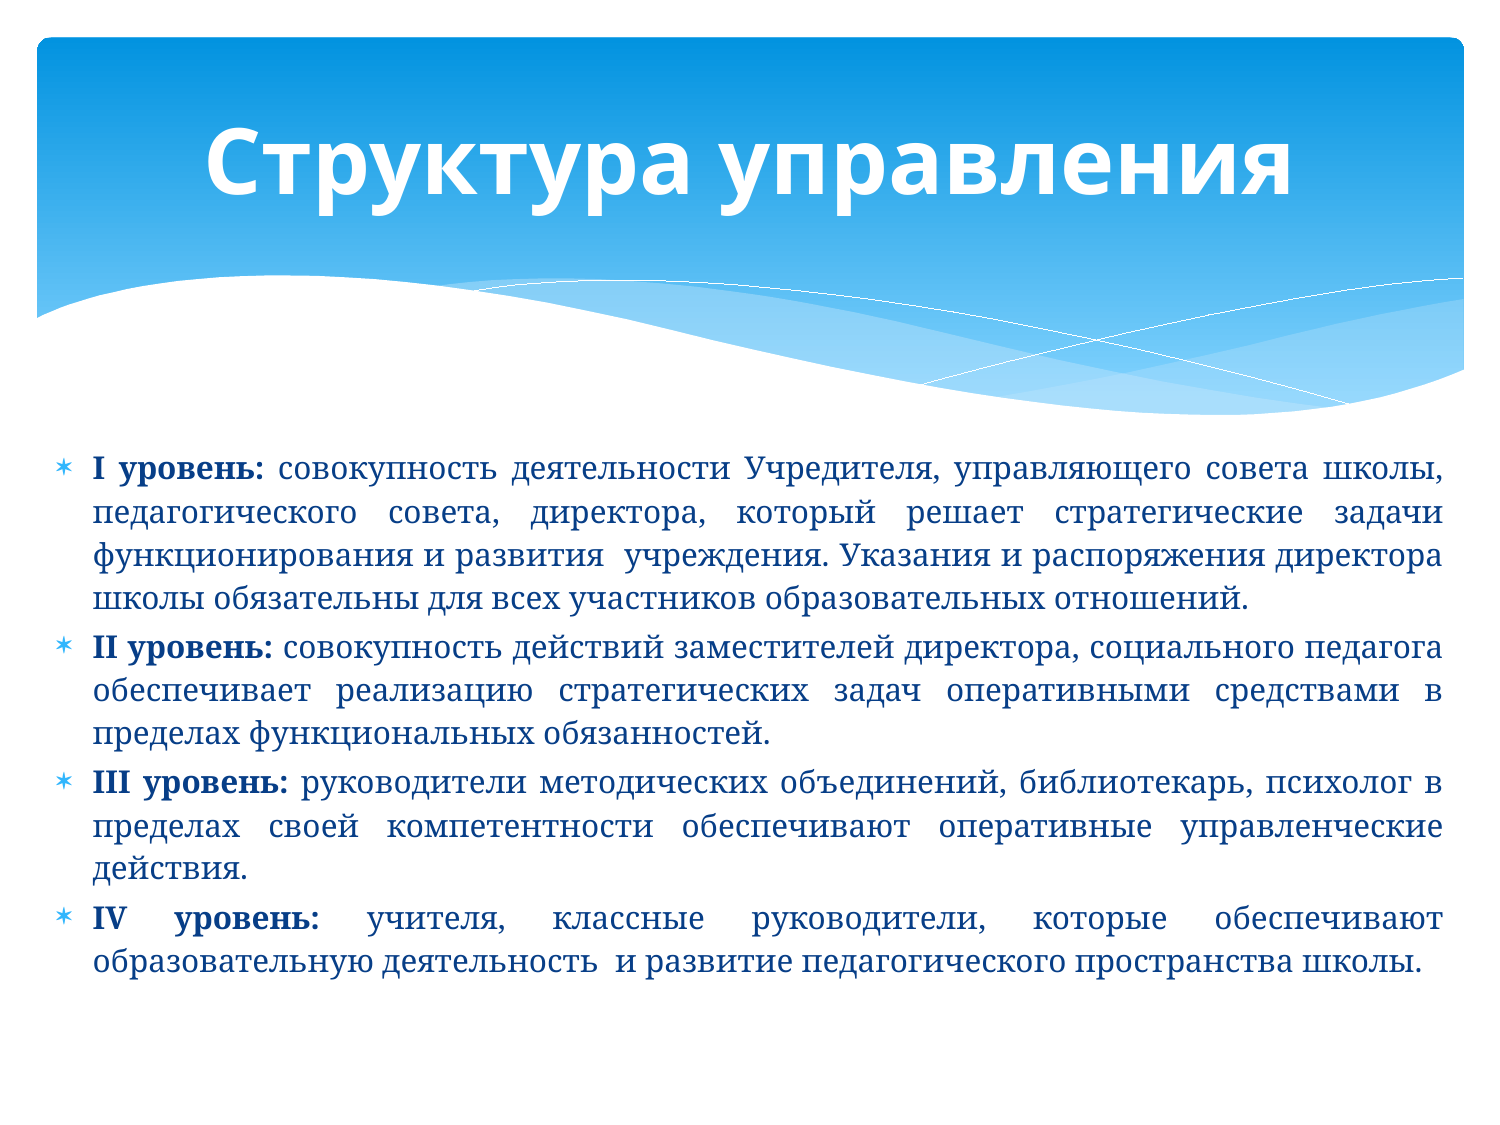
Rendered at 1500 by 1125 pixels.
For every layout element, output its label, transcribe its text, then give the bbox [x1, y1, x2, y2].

list I уровень: совокупность деятельности Учредителя, управляющего совета школы, педагогического совета, директора, который решает стратегические задачи функционирования и развития учреждения. Указания и распоряжения директора школы обязательны для всех участников образовательных отношений. II уровень: совокупность действий заместителей директора, социального педагога обеспечивает реализацию стратегических задач оперативными средствами в пределах функциональных обязанностей. III уровень: руководители методических объединений, библиотекарь, психолог в пределах своей компетентности обеспечивают оперативные управленческие действия. IV уровень: учителя, классные руководители, которые обеспечивают образовательную деятельность и развитие педагогического пространства школы. [40, 438, 1460, 1059]
title Структура управления [74, 55, 1426, 262]
